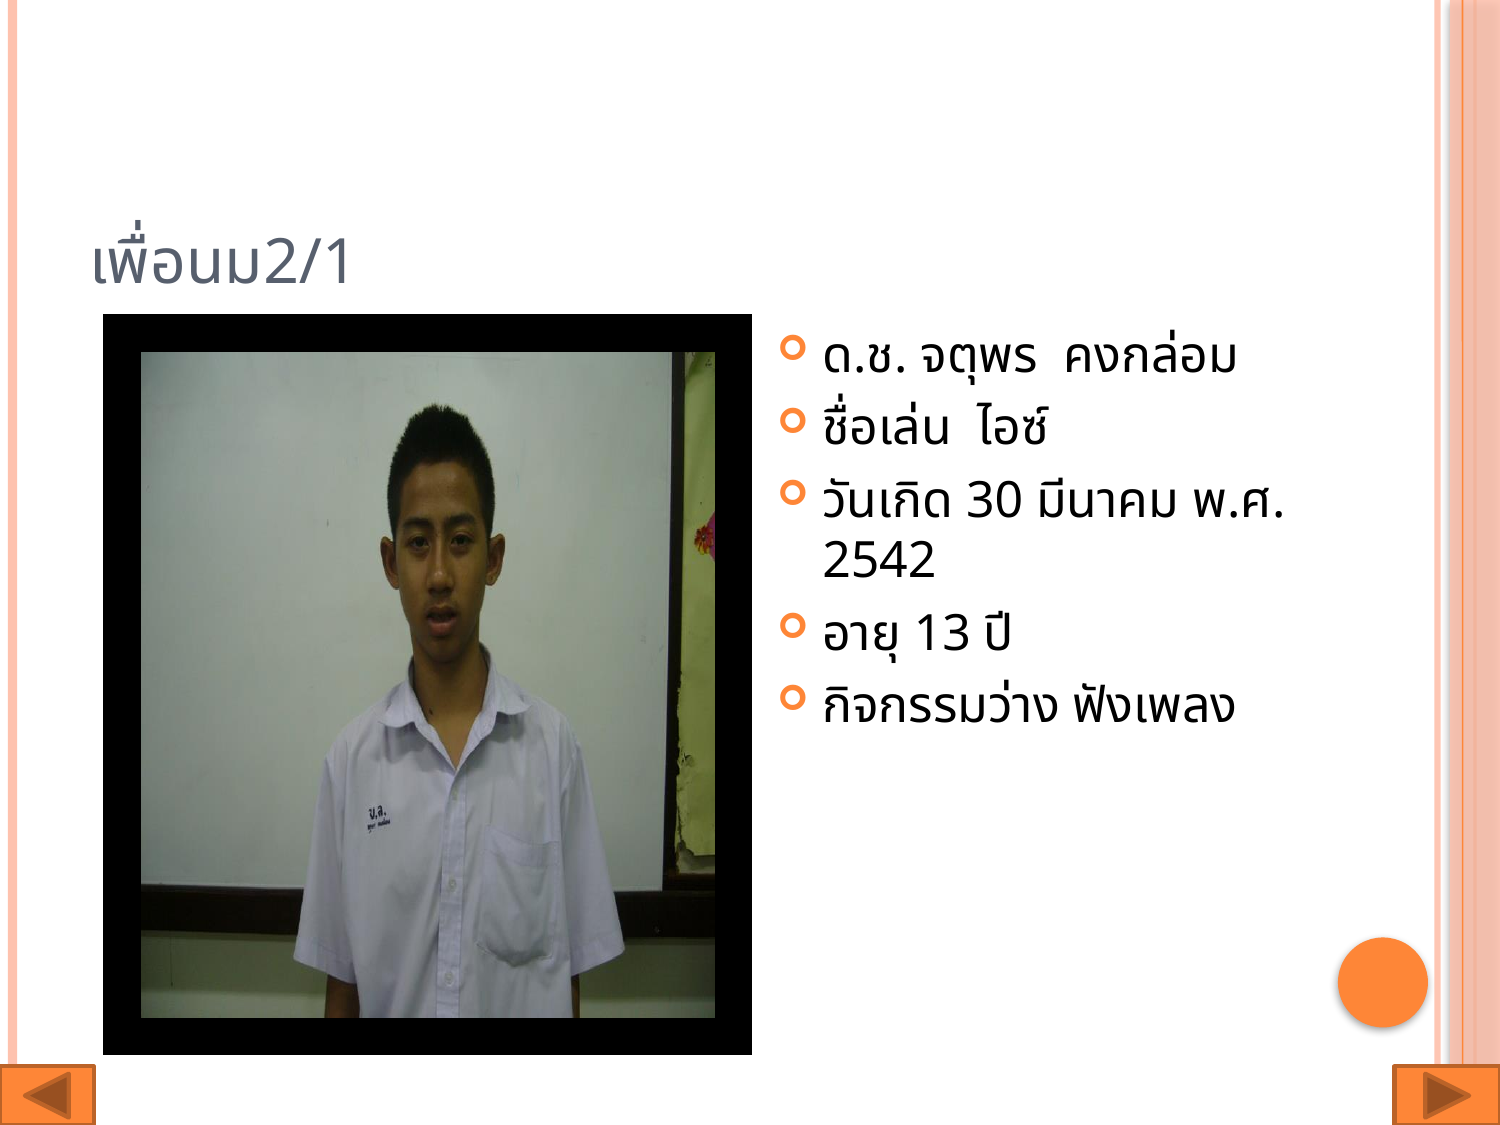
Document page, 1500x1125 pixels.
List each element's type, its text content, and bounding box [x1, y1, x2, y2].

picture [140, 350, 716, 1019]
list ด.ช. จตุพร คงกล่อม ชื่อเล่น ไอซ์ วันเกิด 30 มีนาคม พ.ศ. 2542 อายุ 13 ปี กิจกรรมว่าง ฟังเพลง [762, 315, 1425, 1043]
text_box [1392, 1064, 1500, 1125]
text_box [0, 1064, 96, 1125]
title เพื่อนม2/1 [75, 115, 1425, 304]
